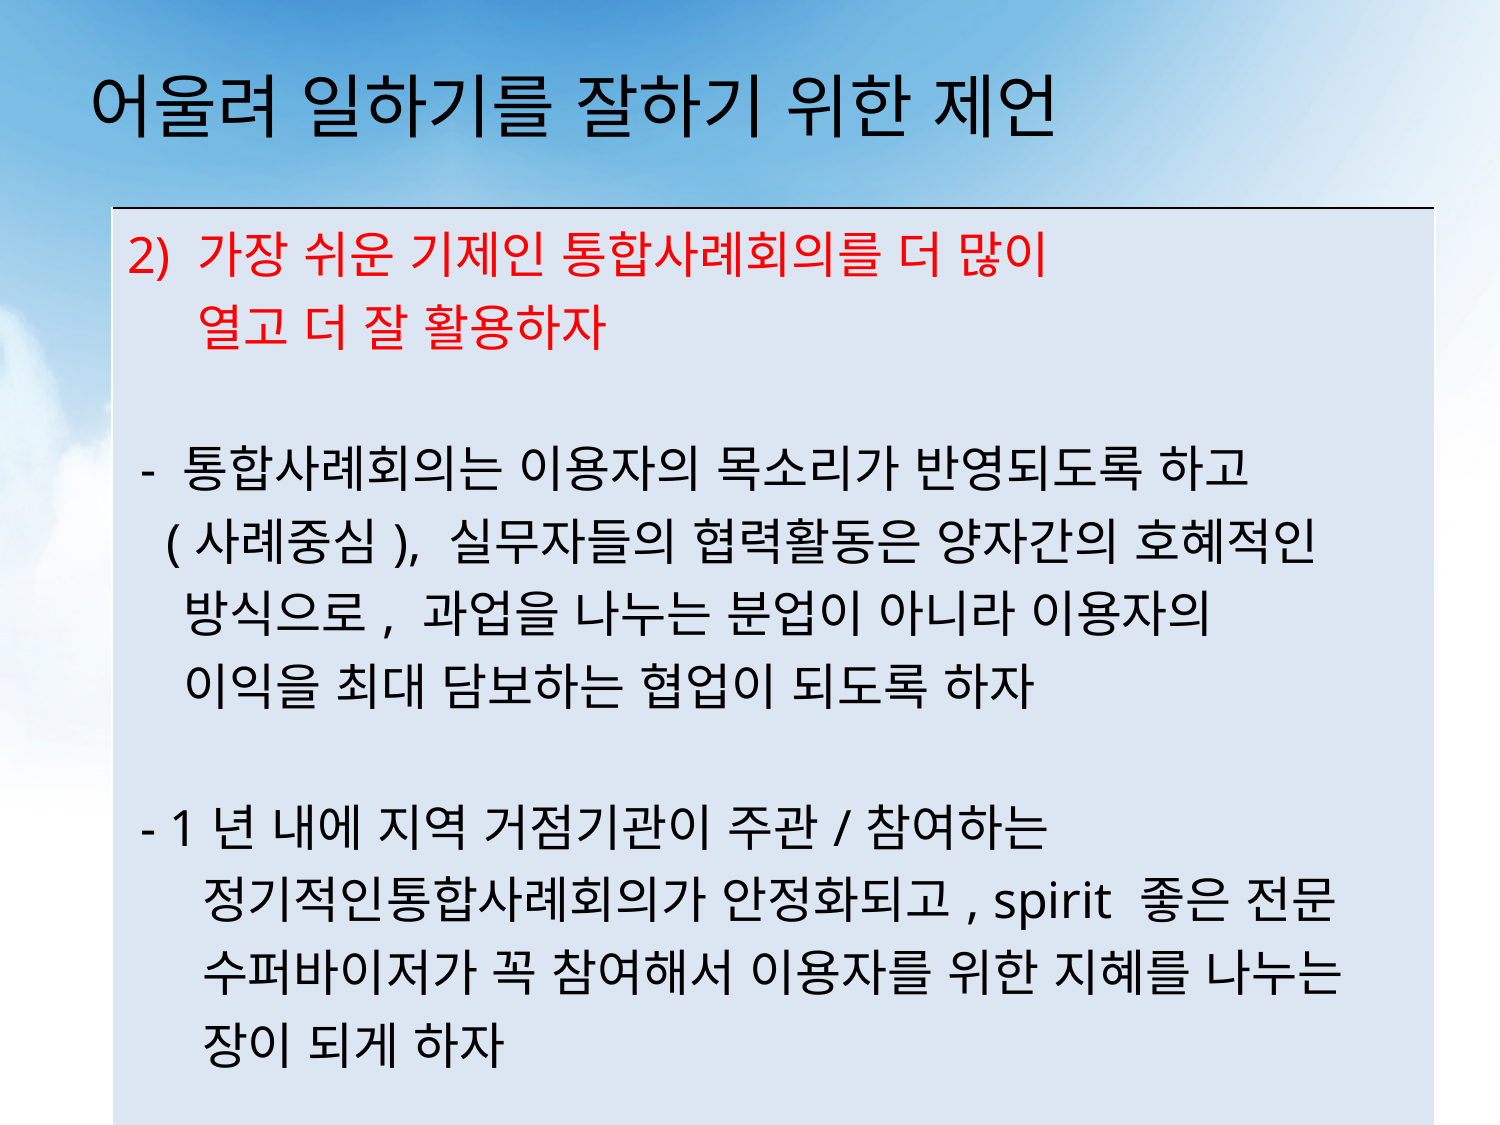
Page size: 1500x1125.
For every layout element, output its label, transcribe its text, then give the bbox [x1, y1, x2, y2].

title 어울려 일하기를 잘하기 위한 제언 [75, 45, 1424, 161]
picture [0, 0, 1500, 856]
table_header 2) 가장 쉬운 기제인 통합사례회의를 더 많이 열고 더 잘 활용하자 - 통합사례회의는 이용자의 목소리가 반영되도록 하고 (사례중심), 실무자들의 협력활동은 양자간의 호혜적인 방식으로, 과업을 나누는 분업이 아니라 이용자의 이익을 최대 담보하는 협업이 되도록 하자 - 1년 내에 지역 거점기관이 주관/참여하는 정기적인통합사례회의가 안정화되고, spirit 좋은 전문 수퍼바이저가 꼭 참여해서 이용자를 위한 지혜를 나누는 장이 되게 하자 [113, 209, 1434, 1125]
